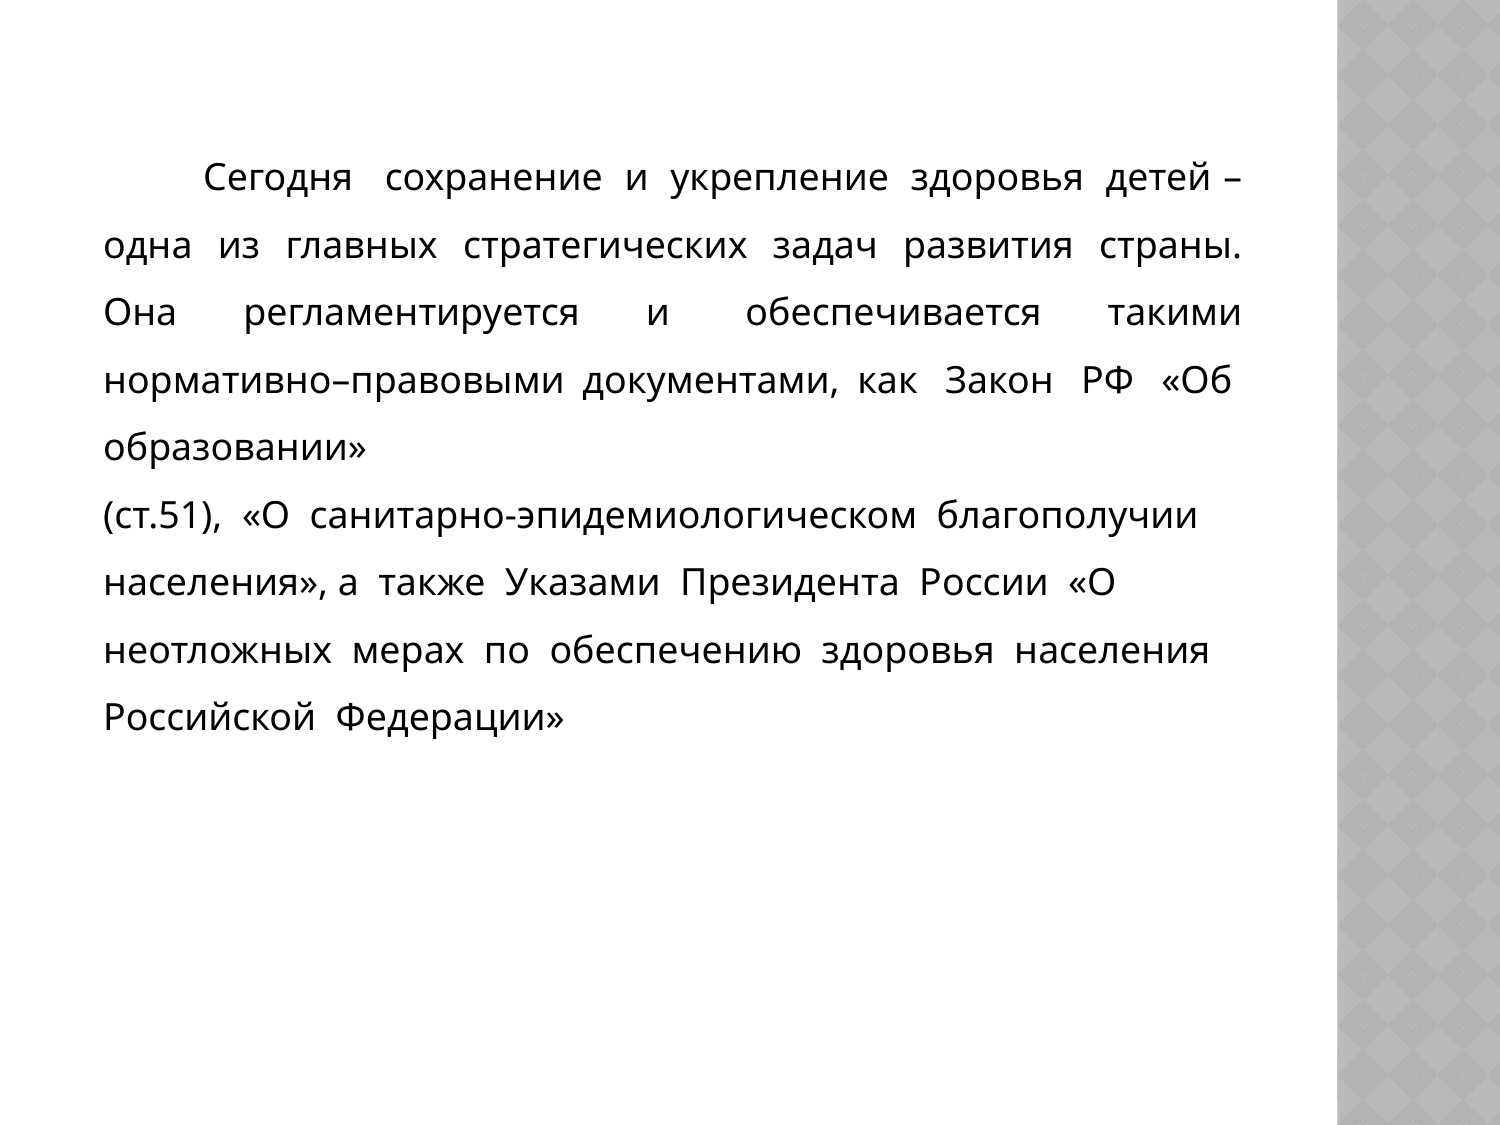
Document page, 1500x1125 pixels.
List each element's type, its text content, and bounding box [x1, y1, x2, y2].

text_box Сегодня сохранение и укрепление здоровья детей – одна из главных стратегических задач развития страны. Она регламентируется и обеспечивается такими нормативно–правовыми документами, как Закон РФ «Об образовании» (ст.51), «О санитарно-эпидемиологическом благополучии населения», а также Указами Президента России «О неотложных мерах по обеспечению здоровья населения Российской Федерации» [88, 123, 1258, 746]
